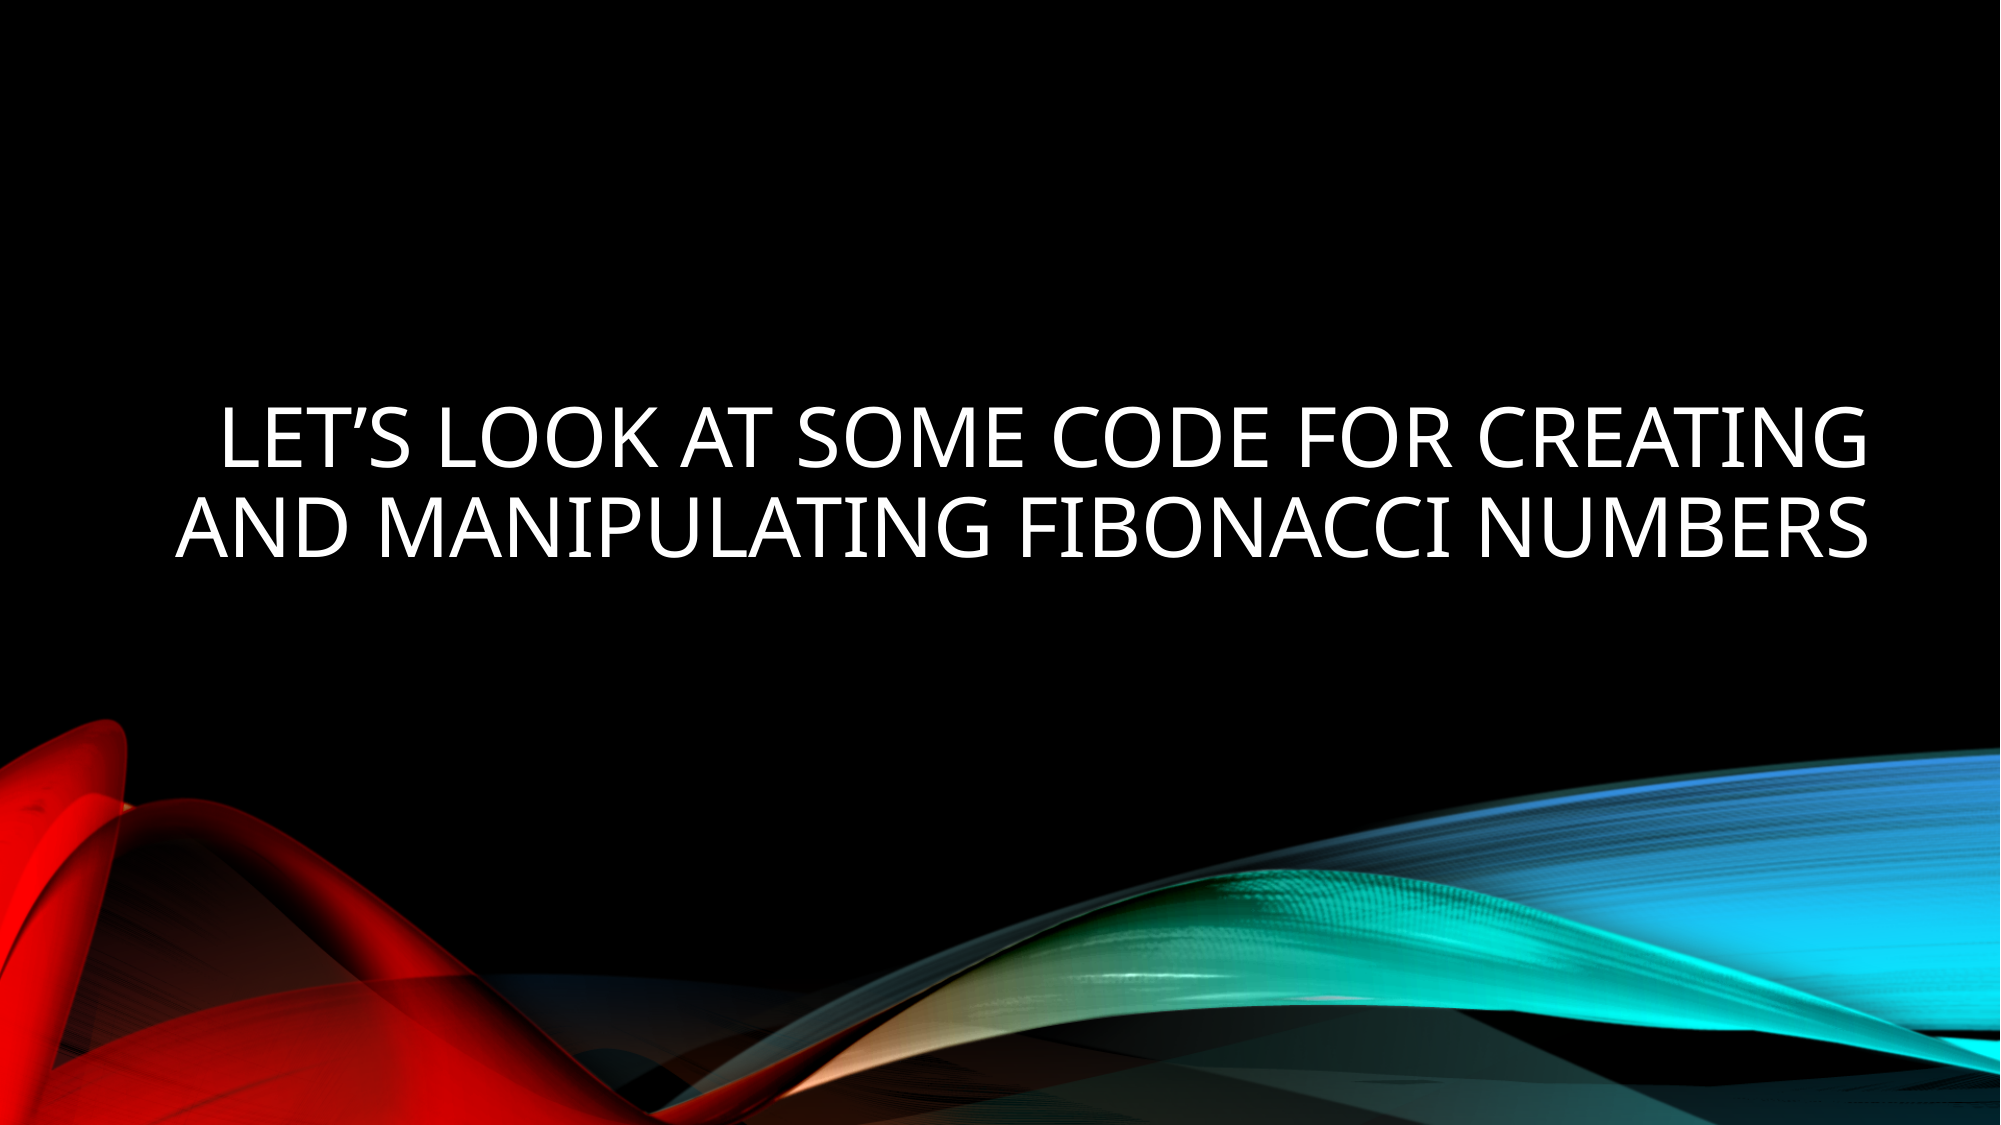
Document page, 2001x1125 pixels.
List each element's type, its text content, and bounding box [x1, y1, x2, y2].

picture [0, 717, 2000, 1125]
title Let’s look at some code for creating and manipulating Fibonacci numbers [112, 123, 1888, 584]
